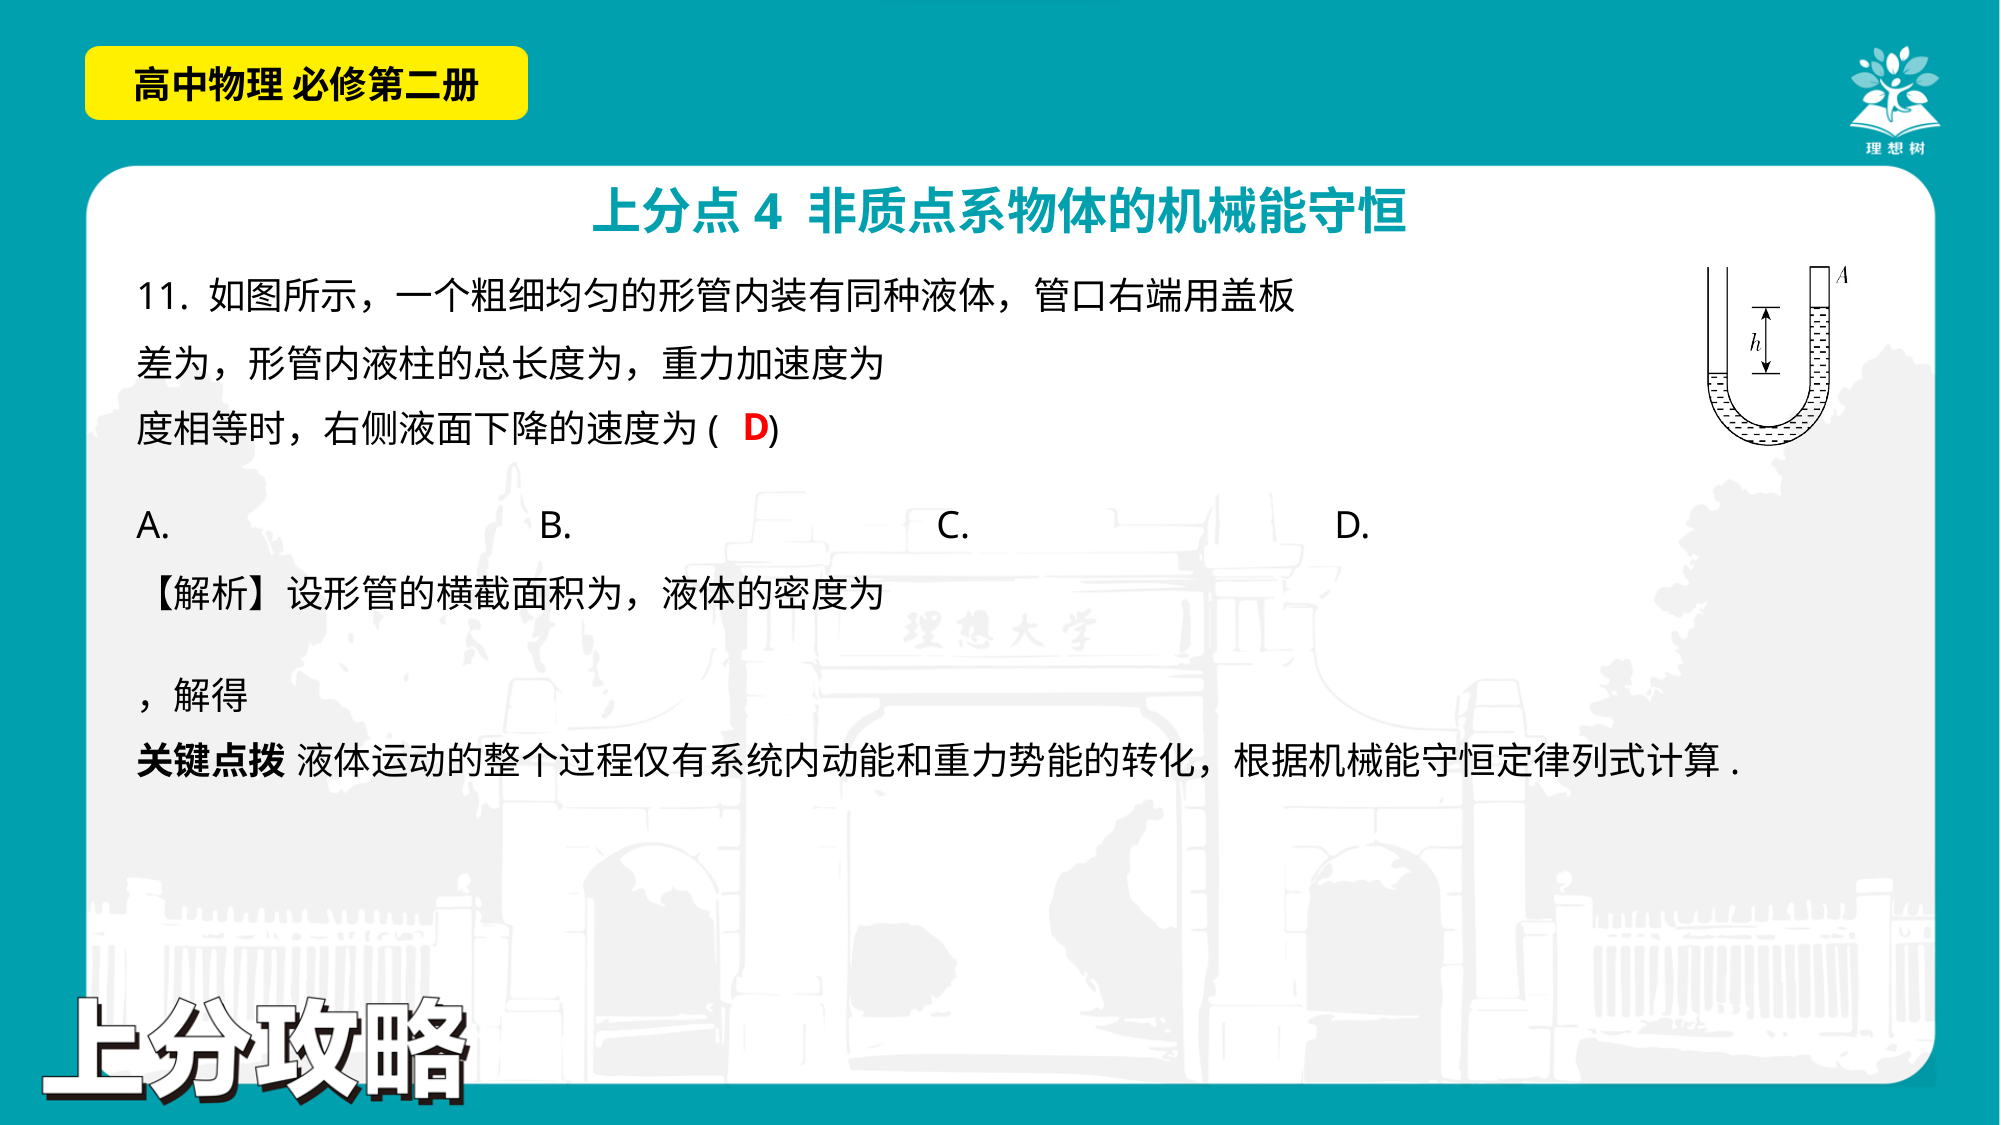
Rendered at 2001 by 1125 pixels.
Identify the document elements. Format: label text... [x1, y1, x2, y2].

text_box 关键点拨 液体运动的整个过程仅有系统内动能和重力势能的转化，根据机械能守恒定律列式计算. [136, 714, 1865, 775]
text_box D [729, 383, 784, 442]
picture [0, 0, 2000, 1125]
